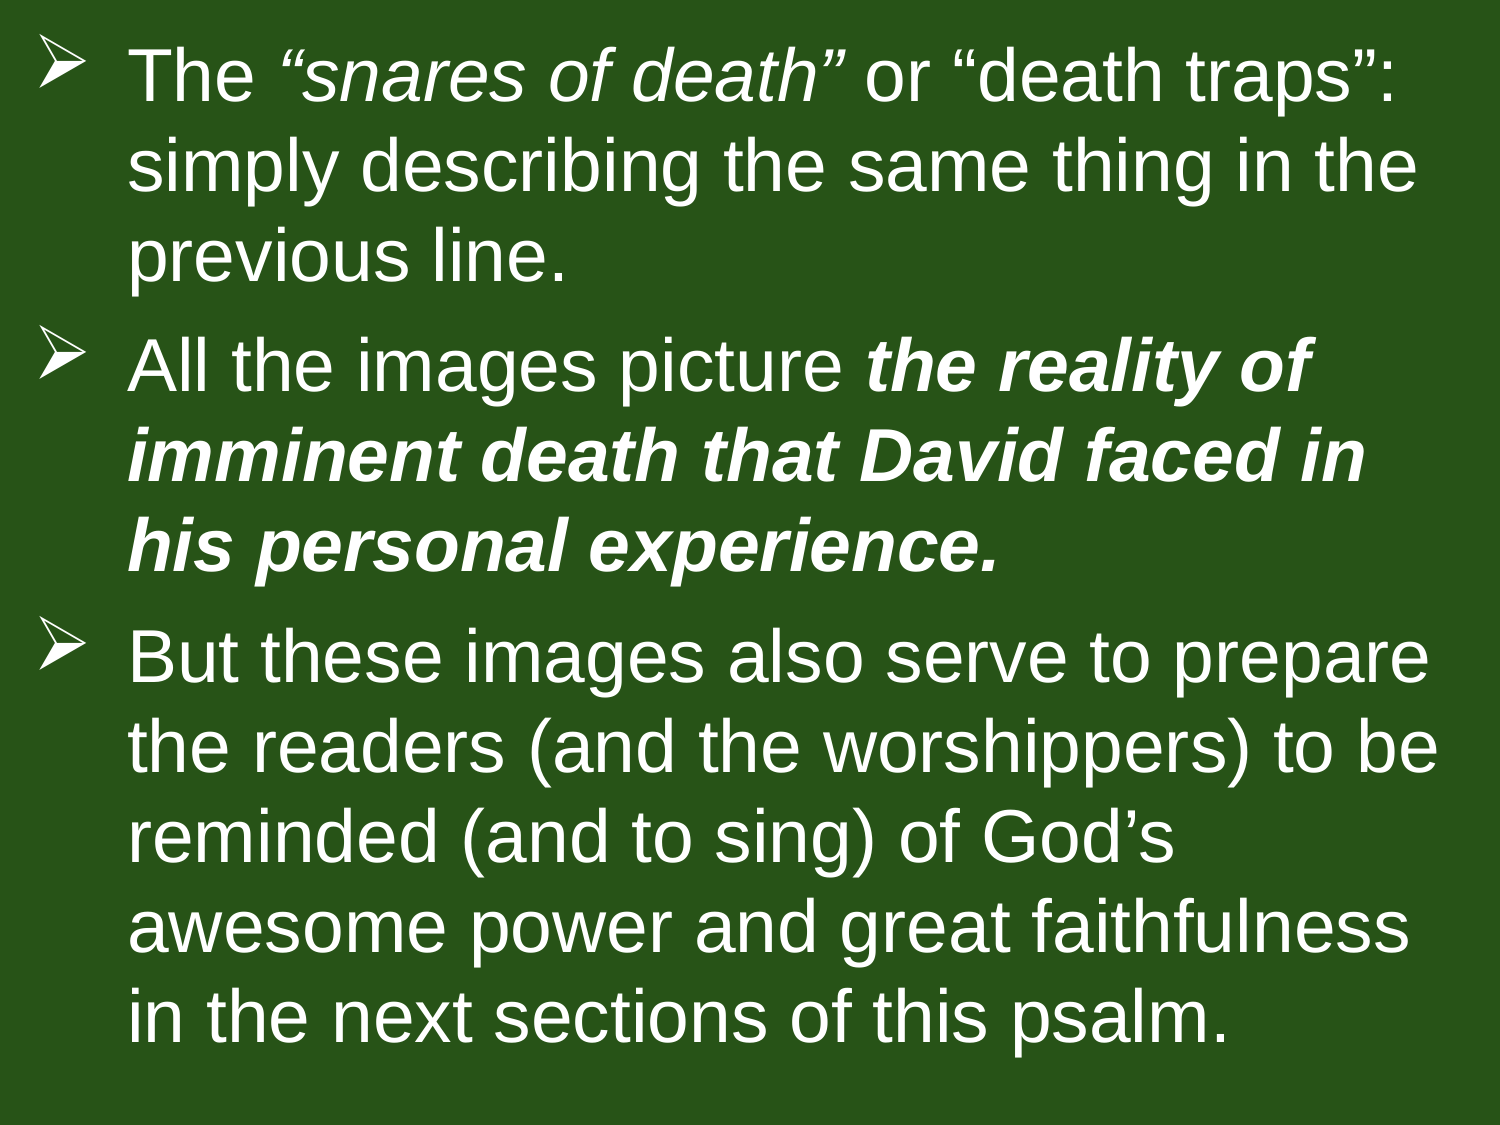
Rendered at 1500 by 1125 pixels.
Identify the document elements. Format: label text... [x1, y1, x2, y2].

subtitle The “snares of death” or “death traps”: simply describing the same thing in the previous line. All the images picture the reality of imminent death that David faced in his personal experience. But these images also serve to prepare the readers (and the worshippers) to be reminded (and to sing) of God’s awesome power and great faithfulness in the next sections of this psalm. [18, 18, 1484, 1106]
